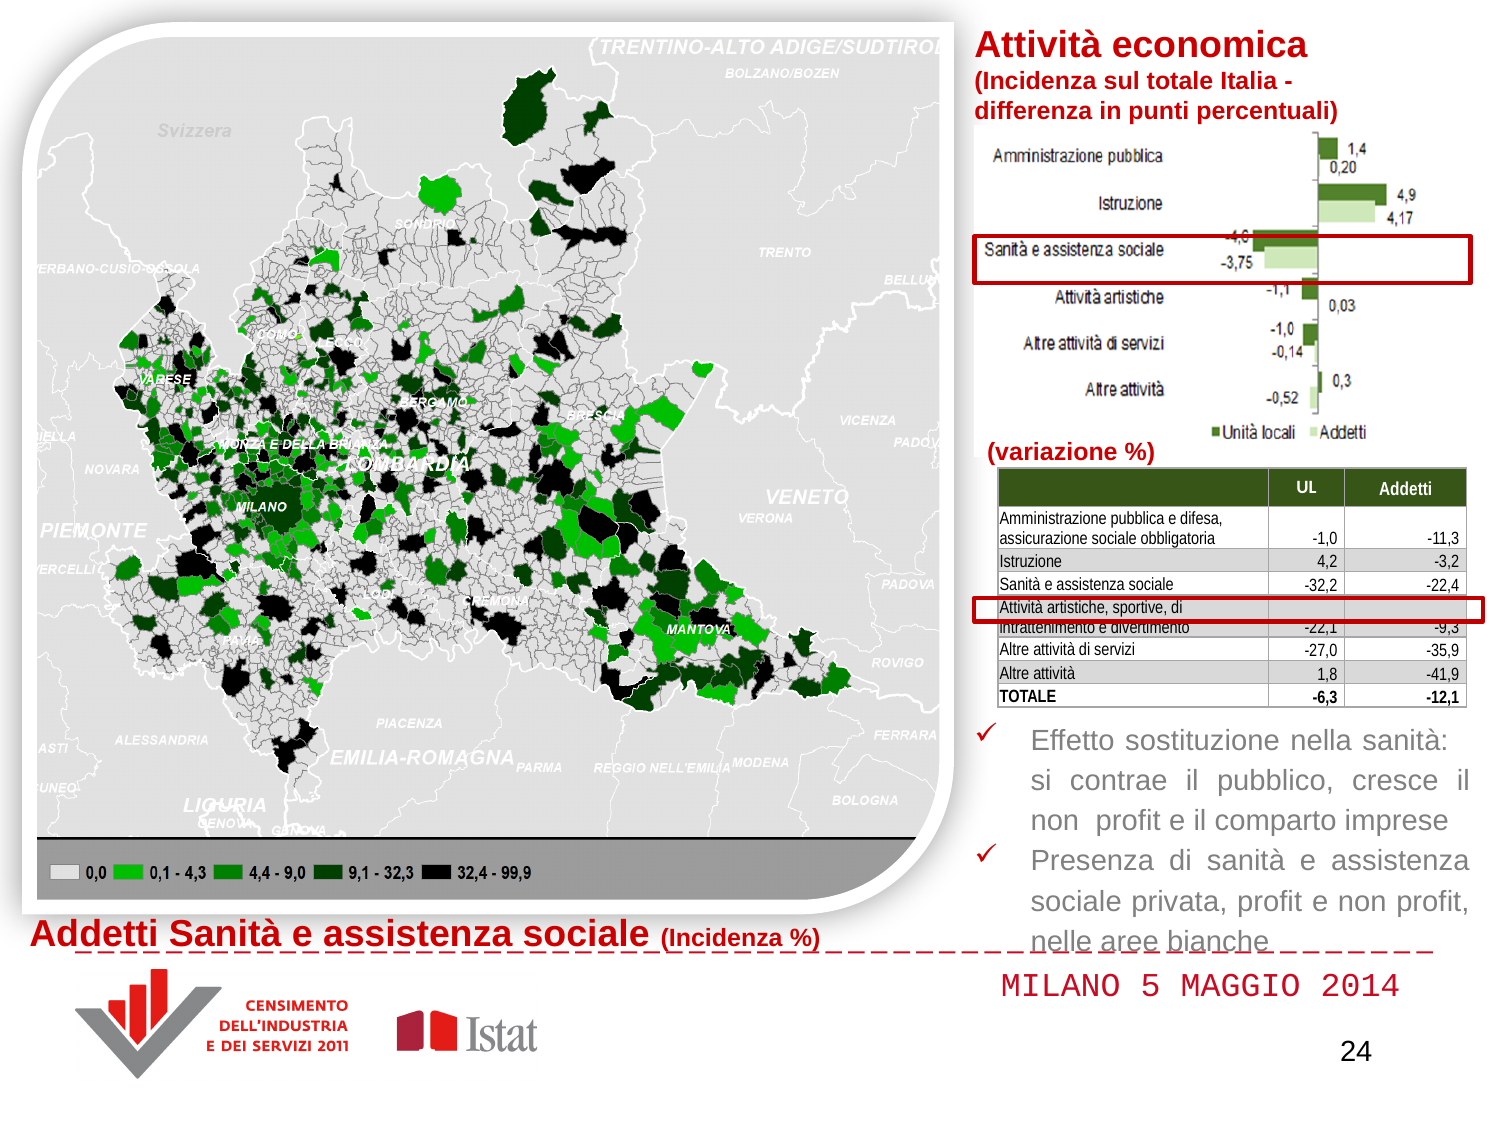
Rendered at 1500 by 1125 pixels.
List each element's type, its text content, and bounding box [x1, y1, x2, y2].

text_box Effetto sostituzione nella sanità: si contrae il pubblico, cresce il non profit e il comparto imprese Presenza di sanità e assistenza sociale privata, profit e non profit, nelle aree bianche [974, 715, 1471, 953]
table_cell -27,0 [1269, 638, 1344, 660]
picture [974, 125, 1466, 457]
table_cell -12,1 [1345, 684, 1466, 706]
table_cell Istruzione [999, 549, 1268, 571]
picture [75, 969, 538, 1082]
table_cell -32,2 [1269, 572, 1344, 594]
table_cell TOTALE [999, 684, 1268, 706]
table_cell Altre attività [999, 661, 1268, 683]
table_cell 4,2 [1269, 549, 1344, 571]
table_cell Sanità e assistenza sociale [999, 572, 1268, 594]
slide_number 24 [1074, 1025, 1388, 1100]
table_cell -22,1 [1269, 624, 1344, 636]
table_cell -1,0 [1269, 516, 1344, 548]
table_cell -22,4 [1345, 572, 1466, 594]
picture [29, 29, 947, 908]
table_cell -35,9 [1345, 638, 1466, 660]
table_cell -9,3 [1345, 624, 1466, 636]
table_cell -6,3 [1269, 684, 1344, 706]
text_box (variazione %) [987, 385, 1484, 516]
table_cell Amministrazione pubblica e difesa, assicurazione sociale obbligatoria [999, 516, 1268, 548]
text_box Attività economica (Incidenza sul totale Italia - differenza in punti percentuali) [974, 7, 1471, 132]
table_cell Attività artistiche, sportive, di intrattenimento e divertimento [999, 624, 1268, 636]
table_cell Altre attività di servizi [999, 638, 1268, 660]
table_cell 1,8 [1269, 661, 1344, 683]
text_box Addetti Sanità e assistenza sociale (Incidenza %) [29, 899, 975, 965]
text_box [972, 596, 1485, 624]
table_cell -41,9 [1345, 661, 1466, 683]
table_cell -11,3 [1345, 516, 1466, 548]
table_cell -3,2 [1345, 549, 1466, 571]
